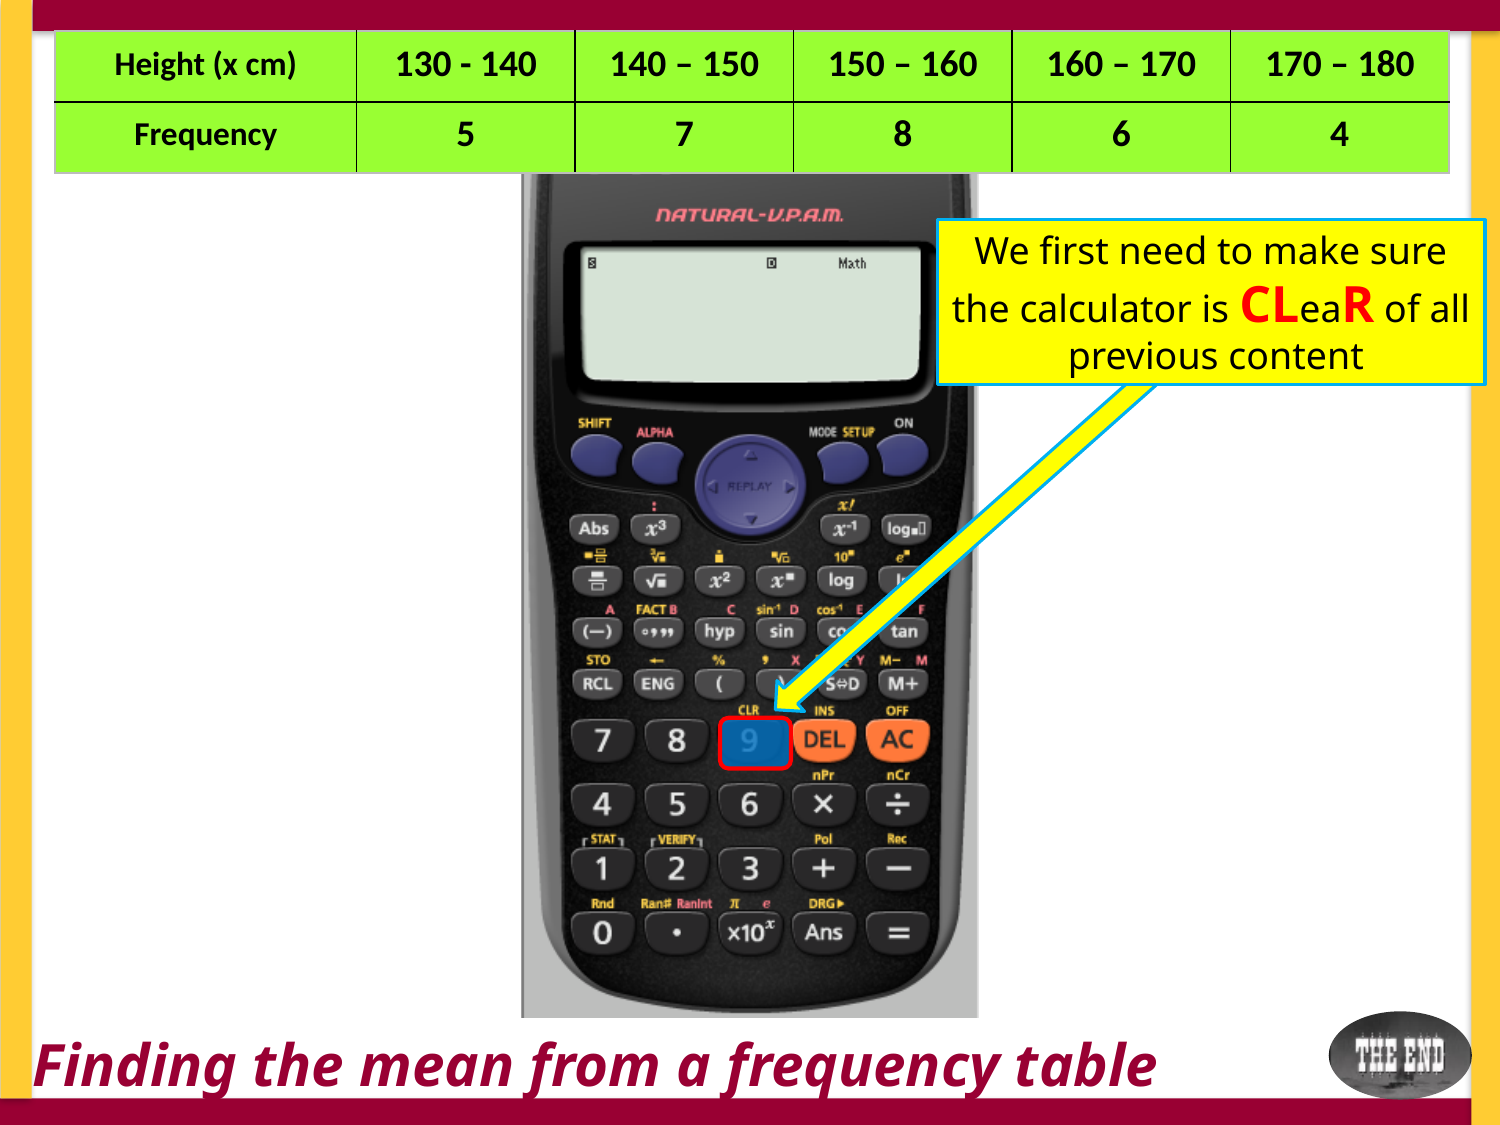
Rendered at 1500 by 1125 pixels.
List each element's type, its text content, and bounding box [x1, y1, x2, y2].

table_header 170 – 180 [1231, 32, 1448, 101]
picture [778, 519, 979, 709]
table_header 130 - 140 [357, 32, 574, 101]
table_cell 6 [1013, 103, 1230, 172]
table_cell Frequency [56, 103, 356, 172]
text_box We first need to make sure the calculator is CLeaR of all previous content [982, 219, 1486, 385]
table_header 150 – 160 [794, 32, 1011, 101]
table_header 160 – 170 [1013, 32, 1230, 101]
picture [1328, 1011, 1472, 1100]
table_cell 5 [357, 103, 574, 172]
table_header 140 – 150 [576, 32, 793, 101]
text_box [982, 385, 1160, 543]
picture [521, 106, 979, 1019]
table_header Height (x cm) [56, 32, 356, 101]
table_cell 8 [794, 103, 1011, 172]
picture [940, 222, 979, 382]
table_cell 4 [1231, 103, 1448, 172]
